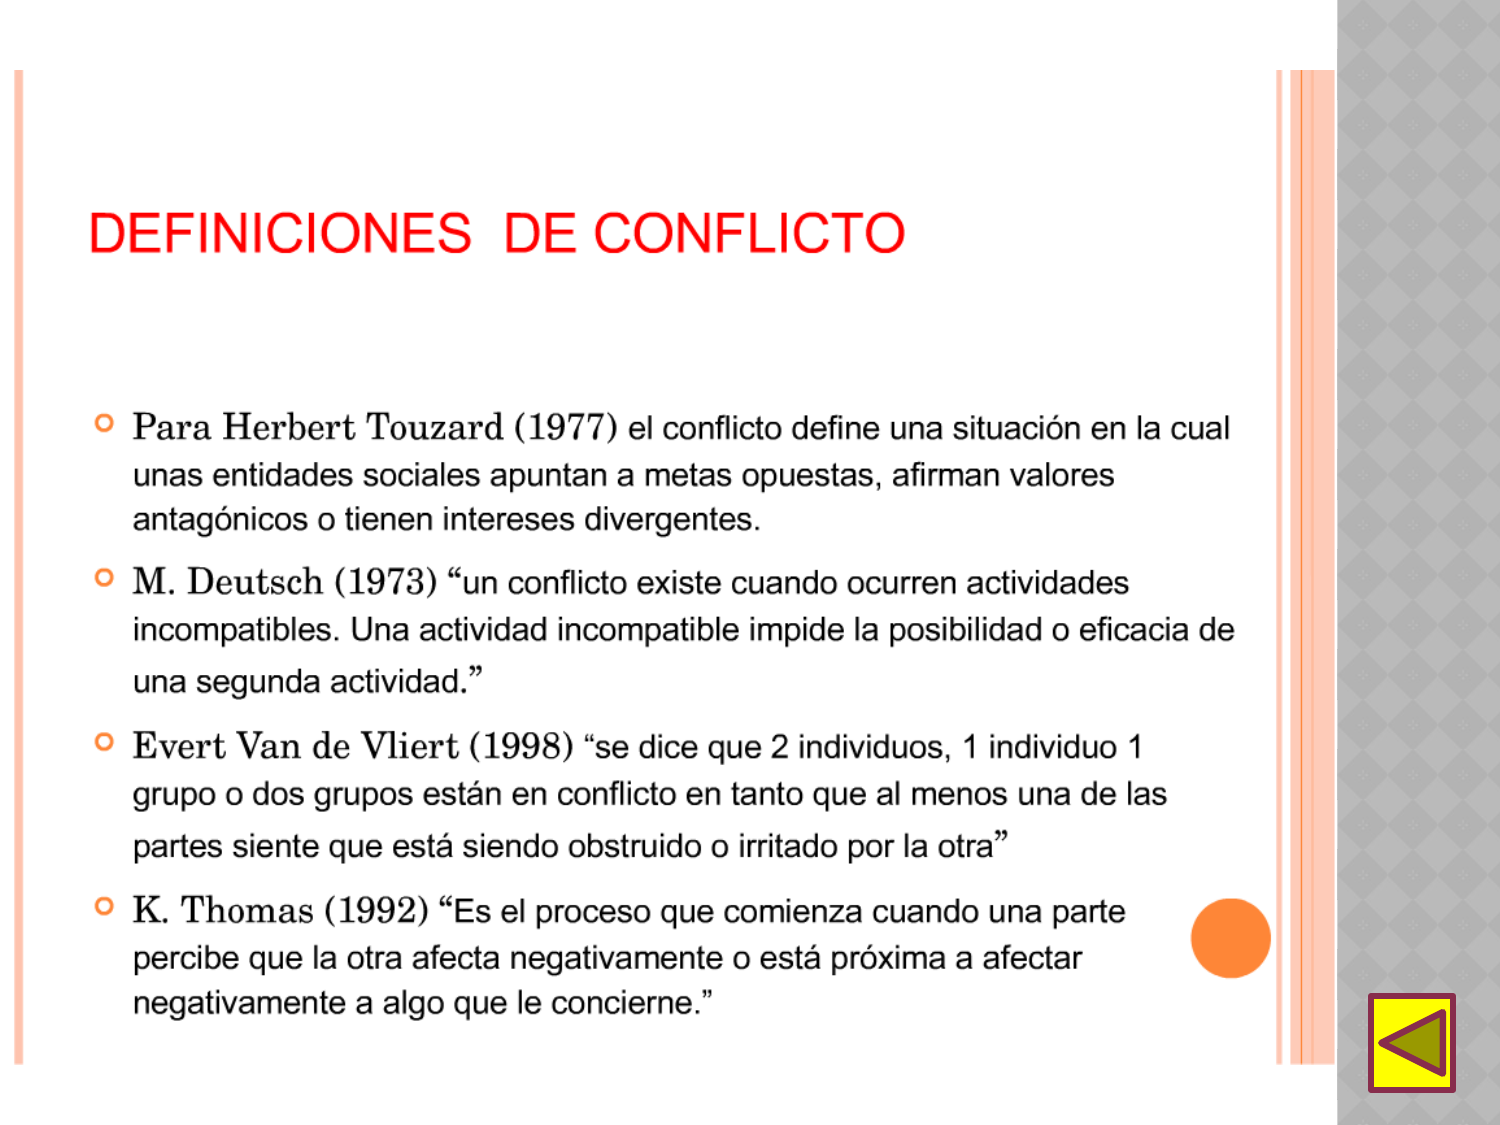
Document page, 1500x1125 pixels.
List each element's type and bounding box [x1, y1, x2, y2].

picture [0, 69, 1337, 1066]
text_box [1368, 993, 1456, 1093]
